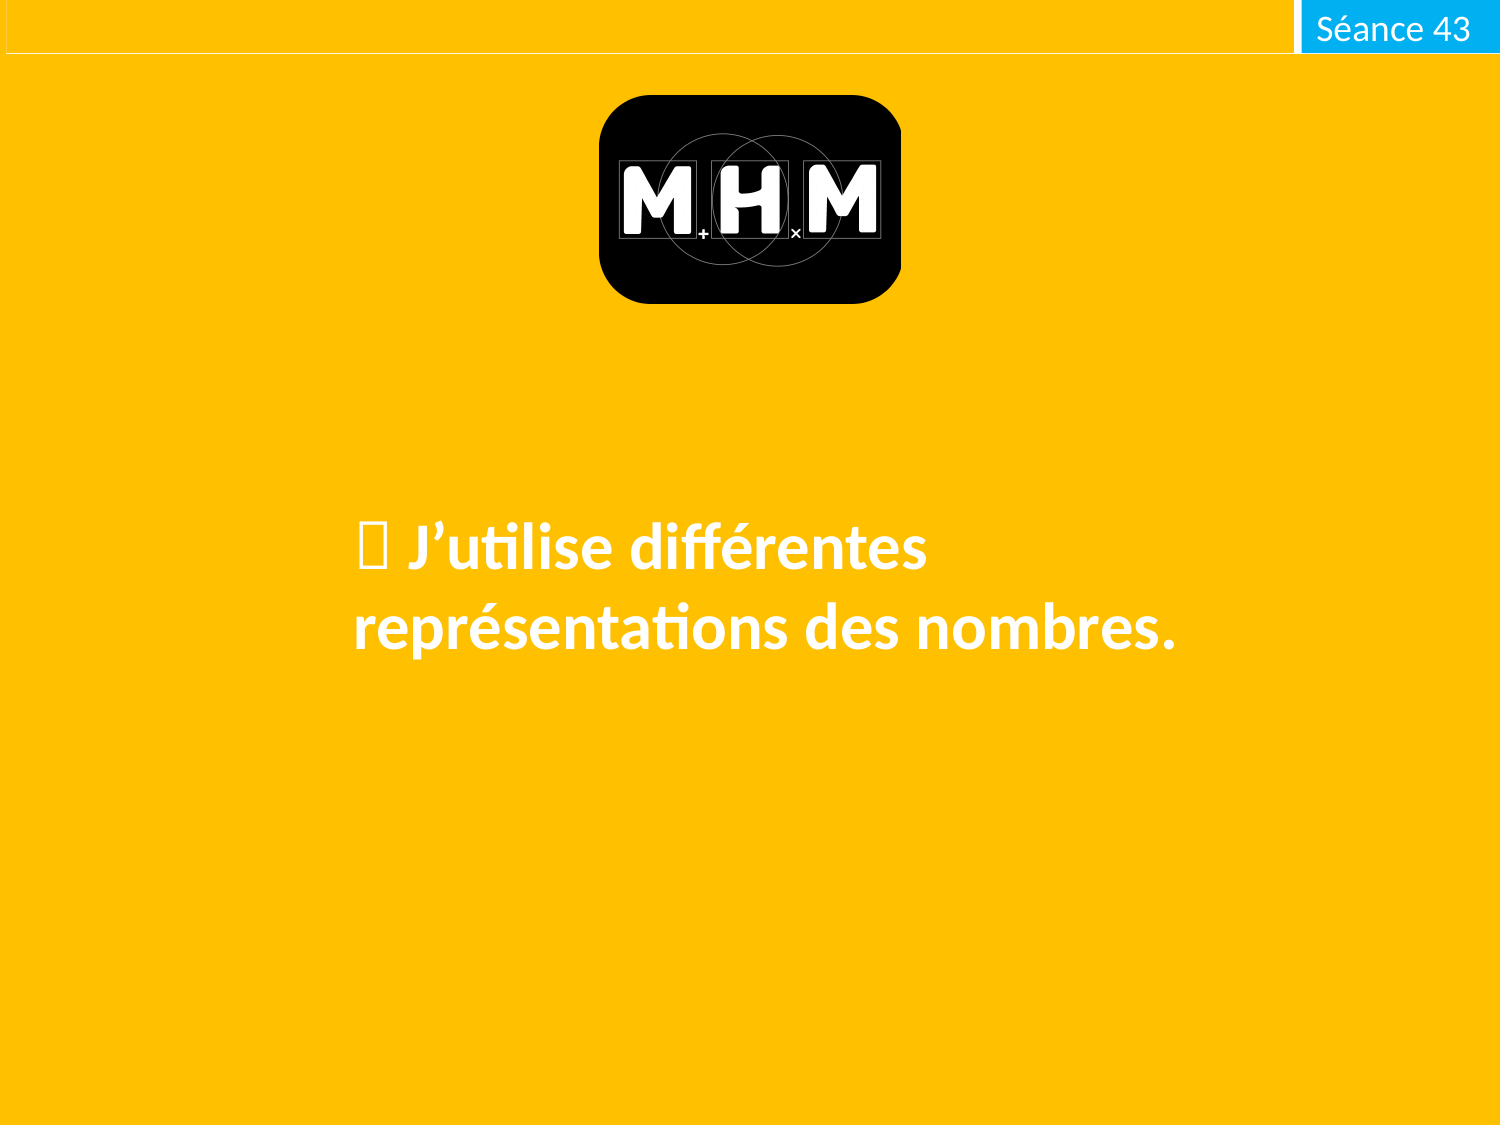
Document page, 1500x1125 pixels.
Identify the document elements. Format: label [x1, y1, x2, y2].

text_box [0, 53, 1500, 1125]
